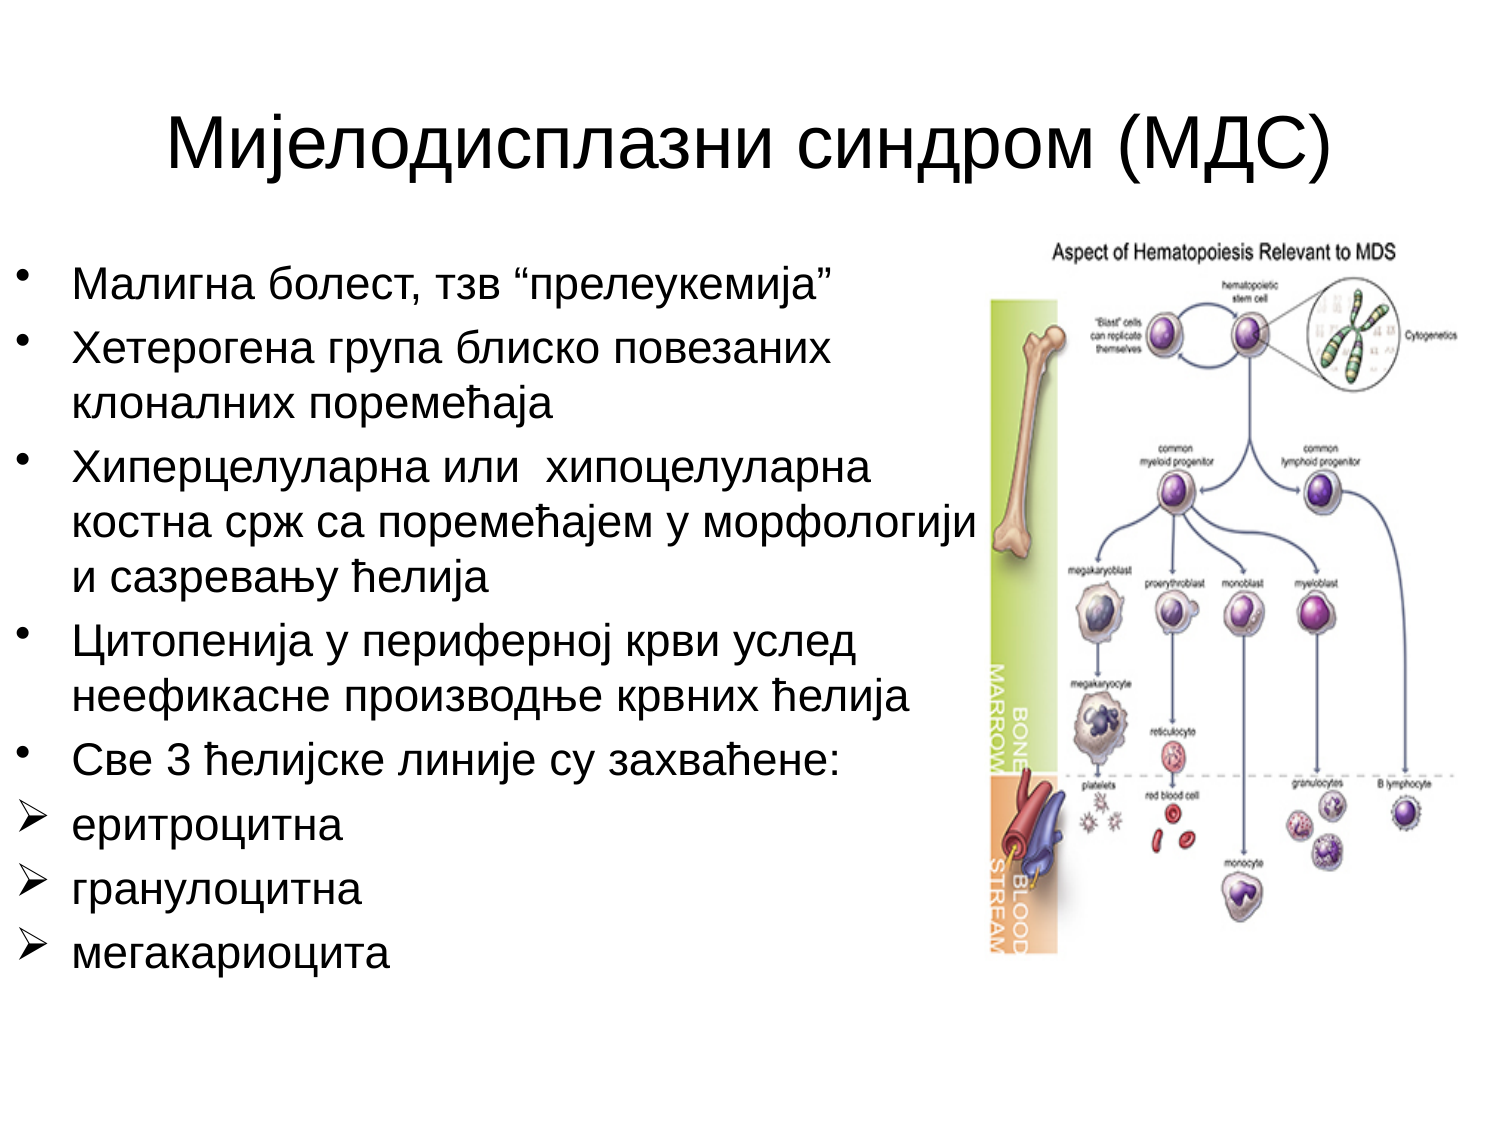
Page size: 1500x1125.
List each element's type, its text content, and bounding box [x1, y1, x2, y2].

title Мијелодисплазни синдром (МДС) [75, 45, 1425, 233]
picture [984, 234, 1466, 962]
list Малигна болест, тзв “прелеукемија” Хетерогена група блиско повезаних клоналних поремећаја Хиперцелуларна или хипоцелуларна костна срж са поремећајем у морфологији и сазревању ћелија Цитопенија у периферној крви услед неефикасне производње крвних ћелија Све 3 ћелијске линије су захваћене: еритроцитна гранулоцитна мегакариоцита [0, 246, 1004, 989]
